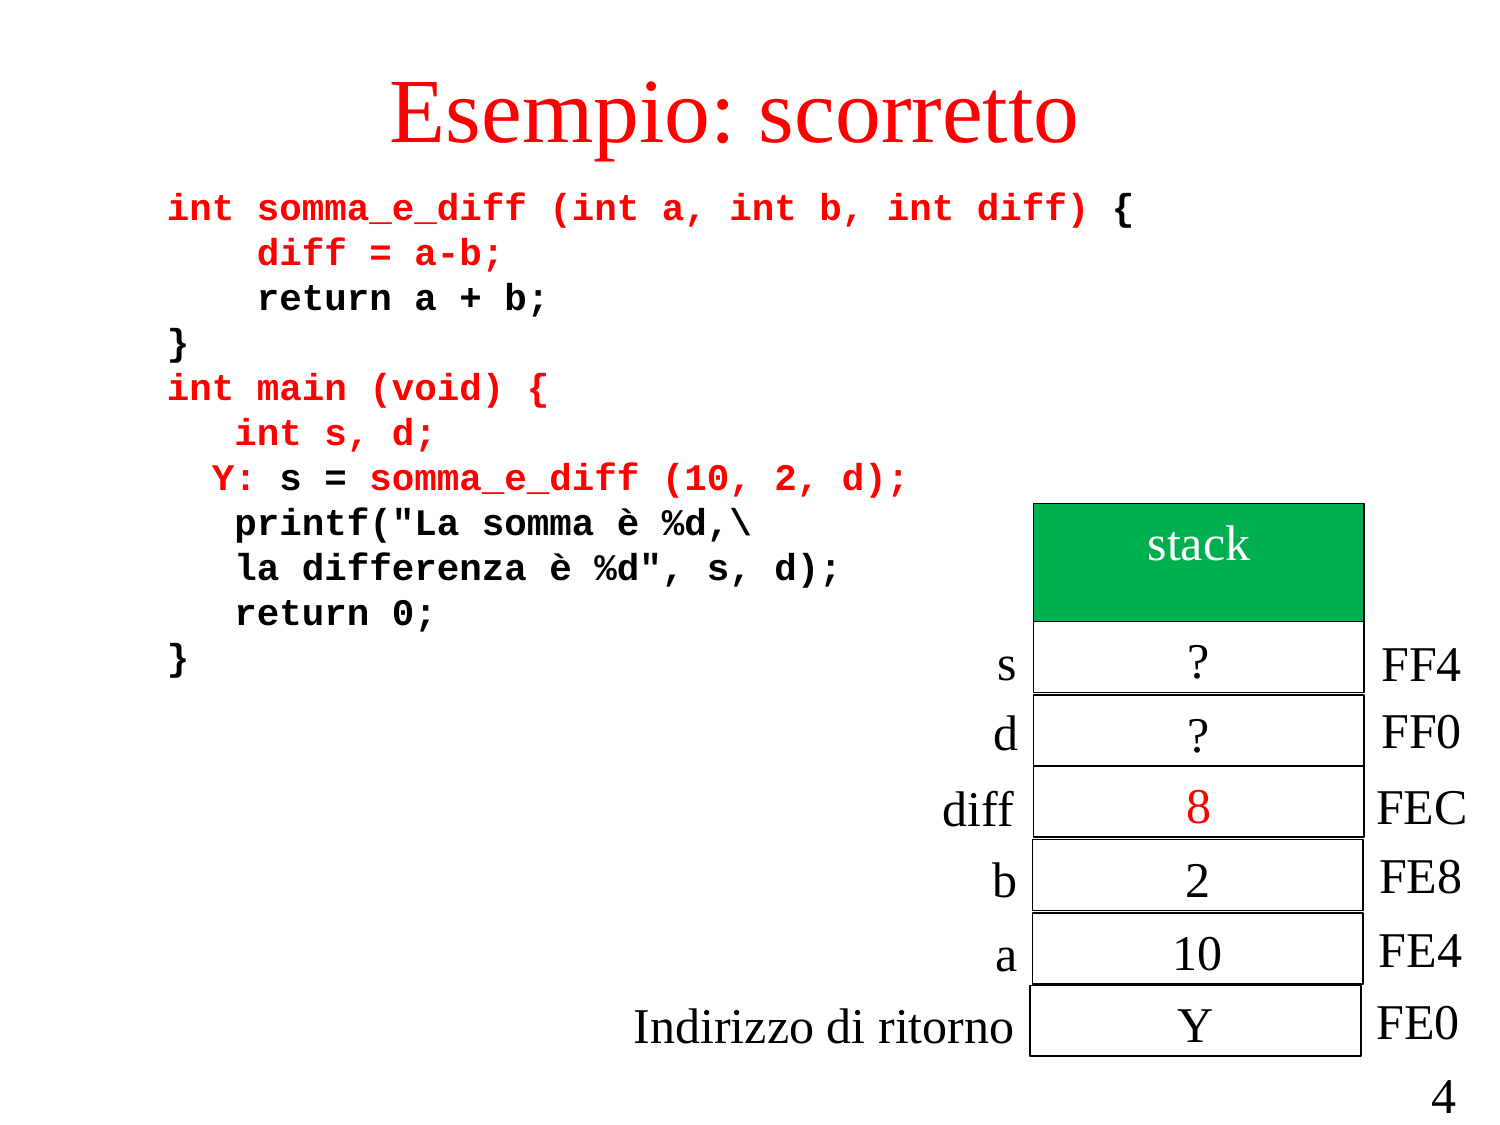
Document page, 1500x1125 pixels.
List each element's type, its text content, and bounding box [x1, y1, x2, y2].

text_box int somma_e_diff (int a, int b, int diff) { diff = a-b; return a + b; } int main (void) { int s, d; Y: s = somma_e_diff (10, 2, d); printf("La somma è %d,\ la differenza è %d", s, d); return 0; } [2, 125, 1471, 776]
text_box FE8 [1364, 836, 1498, 908]
text_box 2 [1033, 839, 1364, 911]
text_box ? [1033, 695, 1365, 766]
text_box ? [1033, 621, 1365, 693]
text_box FEC [1361, 767, 1495, 838]
text_box 8 [1033, 766, 1365, 837]
text_box stack [1033, 503, 1365, 621]
text_box FF4 [1366, 624, 1500, 691]
slide_number 41 [1416, 1056, 1486, 1123]
text_box FF0 [1366, 691, 1500, 762]
text_box 10 [1033, 913, 1364, 984]
text_box FE0 [1361, 982, 1496, 1054]
text_box d [978, 692, 1033, 762]
text_box Y [1031, 985, 1361, 1057]
text_box FE4 [1364, 910, 1498, 981]
text_box s [974, 622, 1033, 693]
title Esempio: scorretto [0, 0, 1471, 213]
text_box Indirizzo di ritorno [603, 985, 1031, 1066]
text_box a [933, 913, 1033, 985]
text_box diff [902, 768, 1029, 847]
text_box b [933, 839, 1033, 913]
